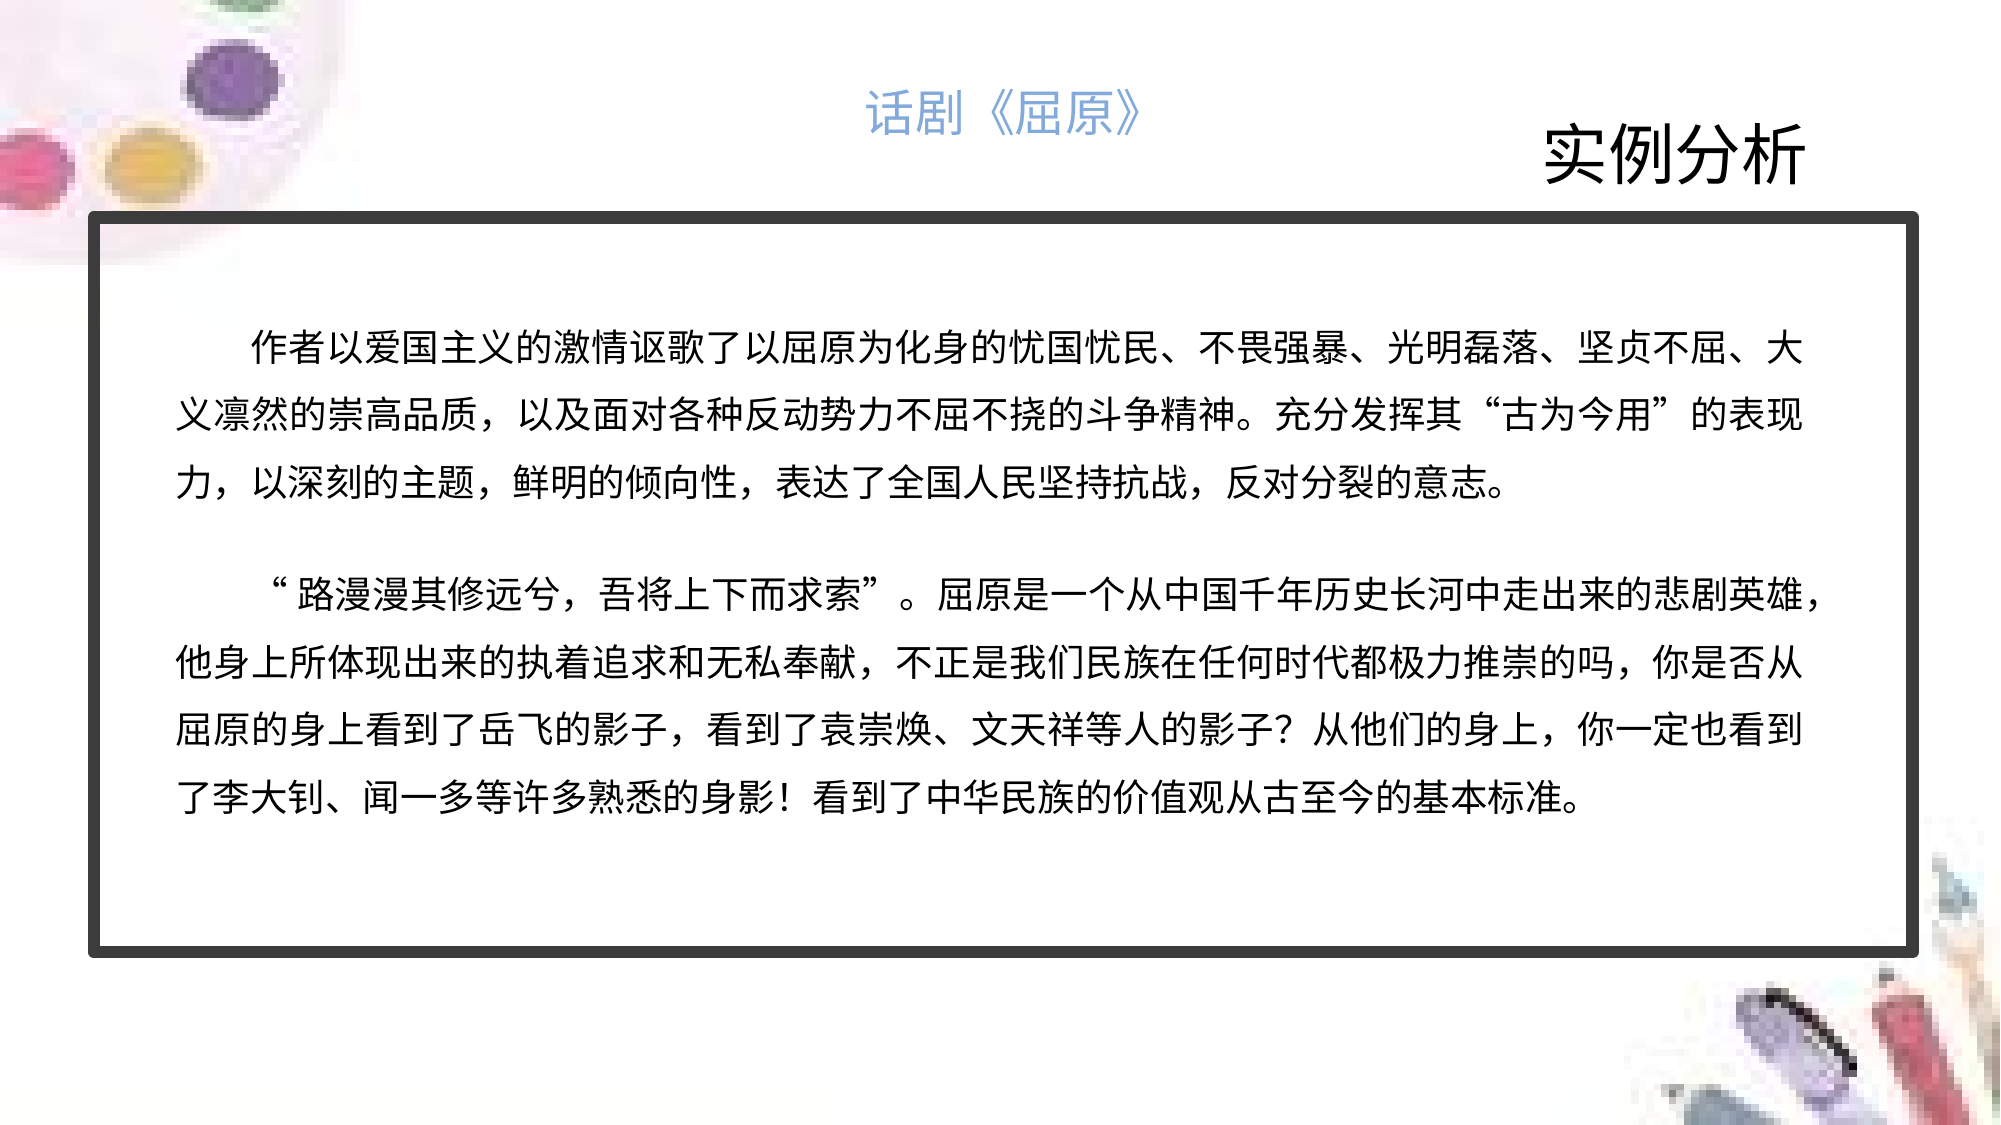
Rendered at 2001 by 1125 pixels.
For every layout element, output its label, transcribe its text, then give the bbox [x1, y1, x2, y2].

text_box 作者以爱国主义的激情讴歌了以屈原为化身的忧国忧民、不畏强暴、光明磊落、坚贞不屈、大义凛然的崇高品质，以及面对各种反动势力不屈不挠的斗争精神。充分发挥其“古为今用”的表现力，以深刻的主题，鲜明的倾向性，表达了全国人民坚持抗战，反对分裂的意志。 “路漫漫其修远兮，吾将上下而求索”。屈原是一个从中国千年历史长河中走出来的悲剧英雄，他身上所体现出来的执着追求和无私奉献，不正是我们民族在任何时代都极力推崇的吗，你是否从屈原的身上看到了岳飞的影子，看到了袁崇焕、文天祥等人的影子？从他们的身上，你一定也看到了李大钊、闻一多等许多熟悉的身影！看到了中华民族的价值观从古至今的基本标准。 [160, 293, 1819, 826]
text_box [92, 215, 1915, 954]
picture [0, 0, 2000, 1125]
text_box 话剧《屈原》 [567, 74, 1463, 149]
text_box 实例分析 [1526, 106, 1871, 201]
